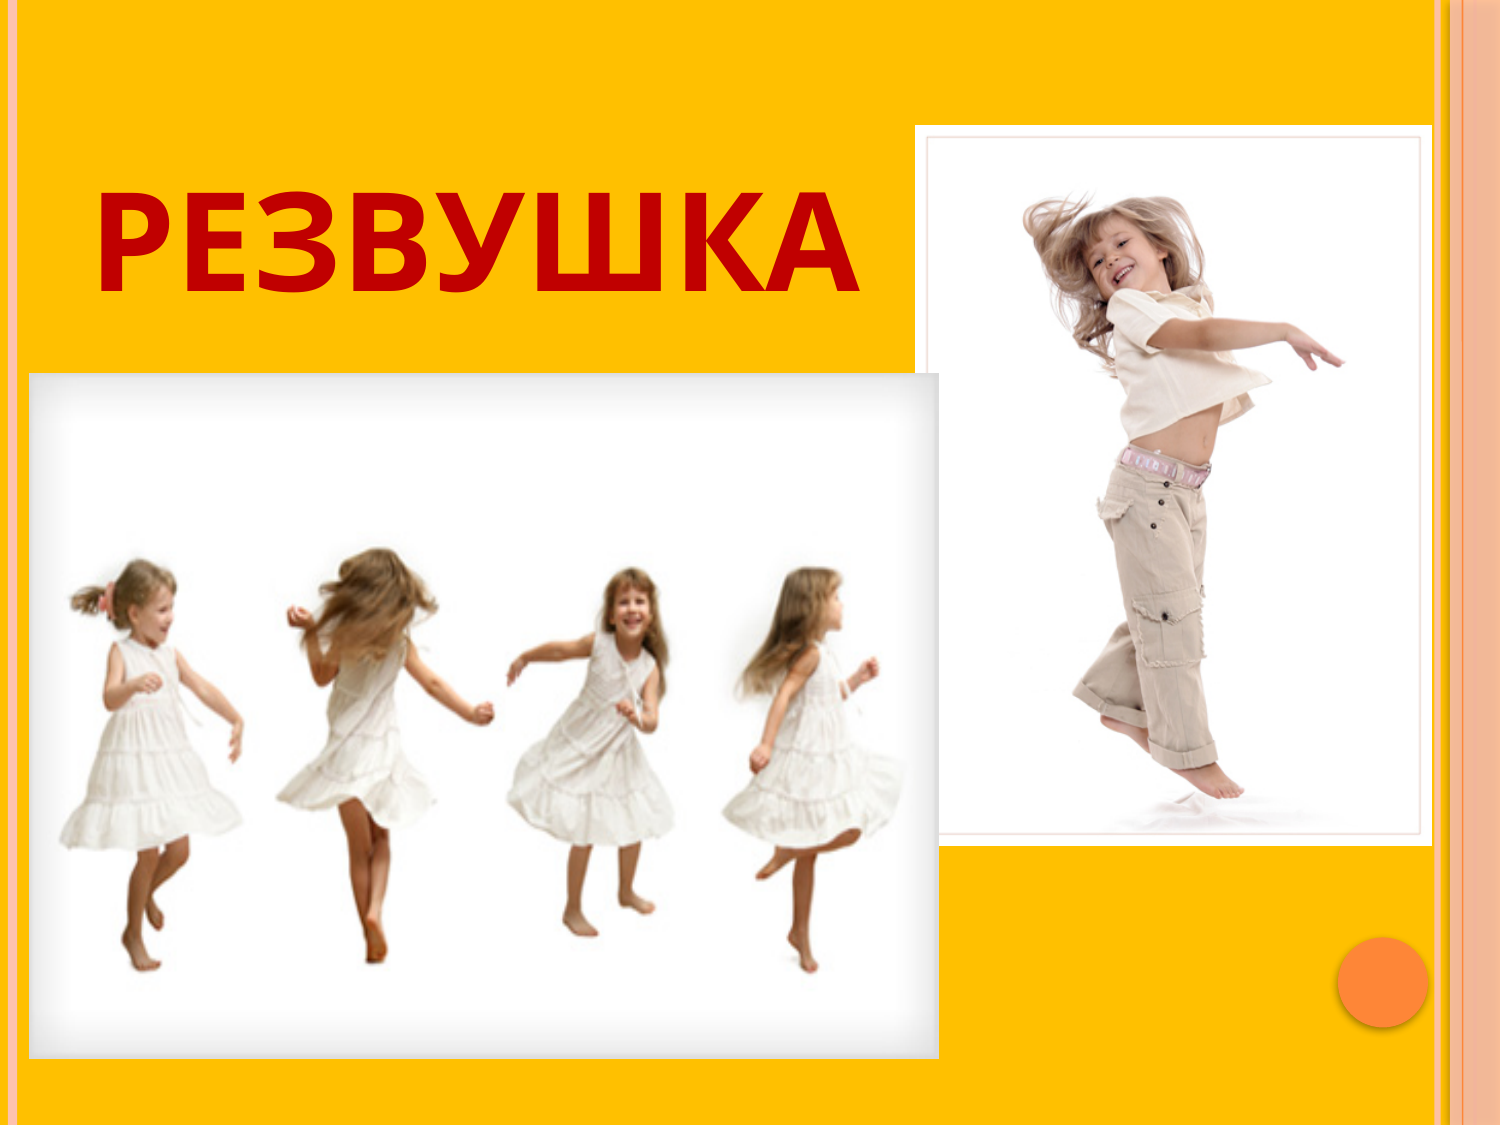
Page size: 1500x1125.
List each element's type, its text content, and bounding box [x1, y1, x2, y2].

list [914, 124, 1433, 847]
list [28, 372, 940, 1060]
title Резвушка [75, 45, 904, 327]
